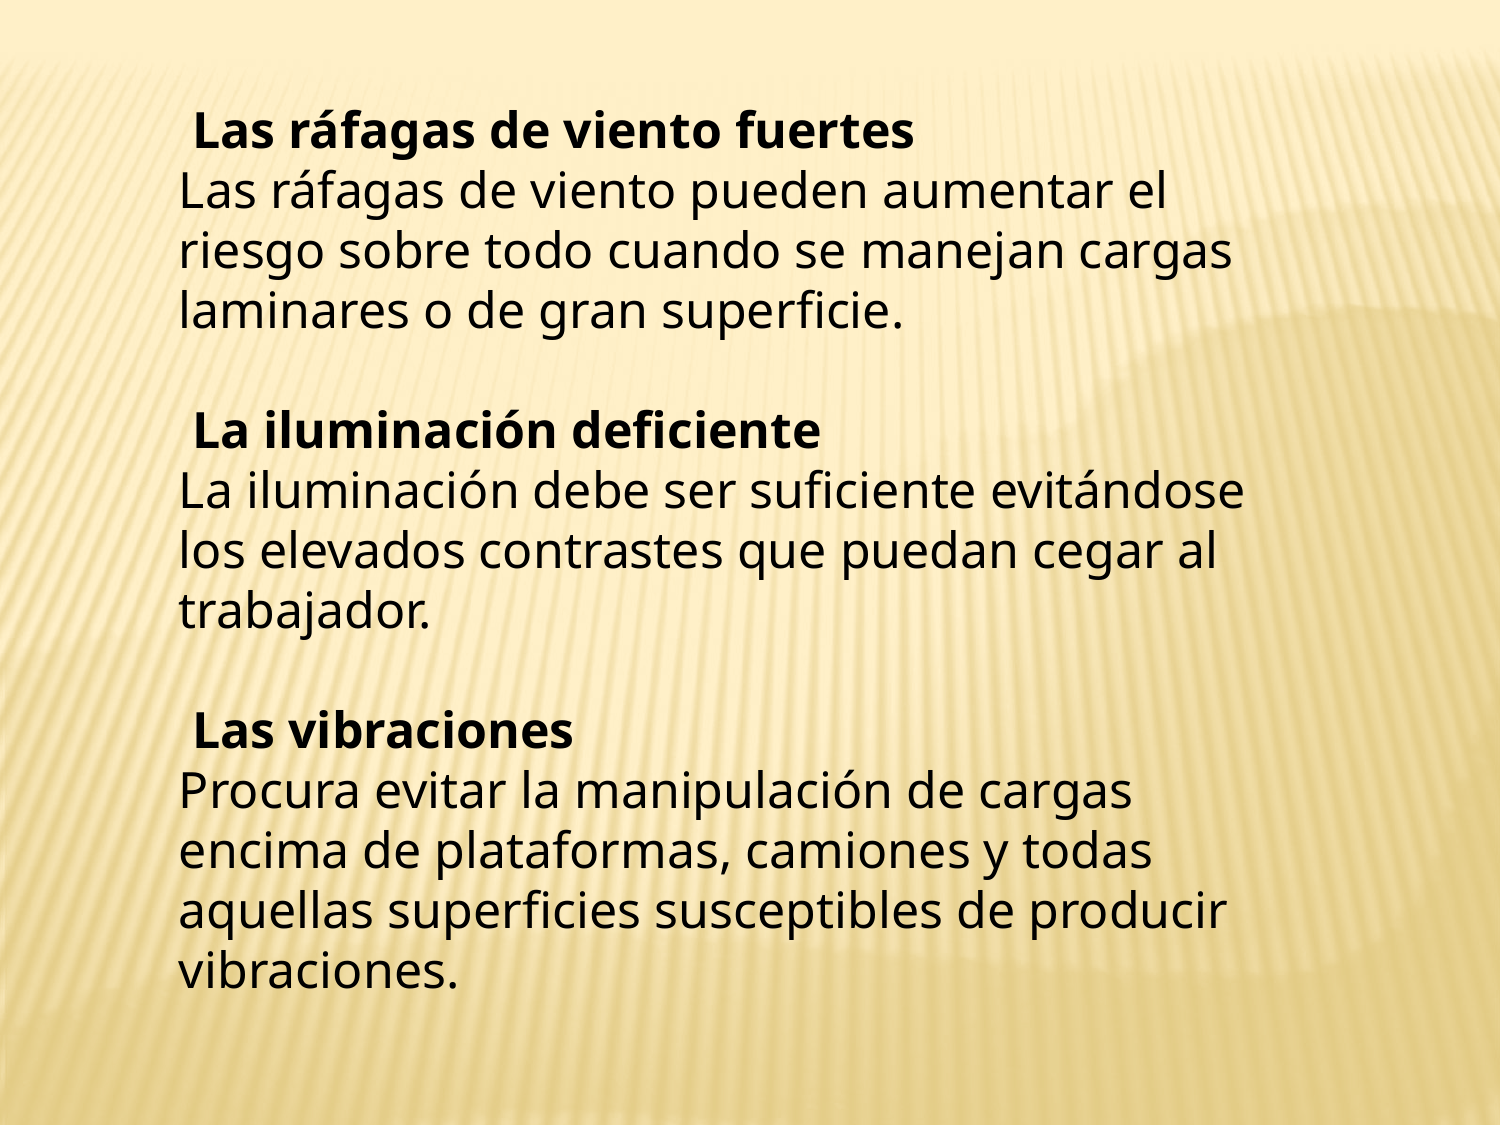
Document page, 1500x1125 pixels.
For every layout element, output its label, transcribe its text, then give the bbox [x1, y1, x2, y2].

text_box Las ráfagas de viento fuertes Las ráfagas de viento pueden aumentar el riesgo sobre todo cuando se manejan cargas laminares o de gran superficie. La iluminación deficiente La iluminación debe ser suficiente evitándose los elevados contrastes que puedan cegar al trabajador. Las vibraciones Procura evitar la manipulación de cargas encima de plataformas, camiones y todas aquellas superficies susceptibles de producir vibraciones. [163, 91, 1278, 1007]
